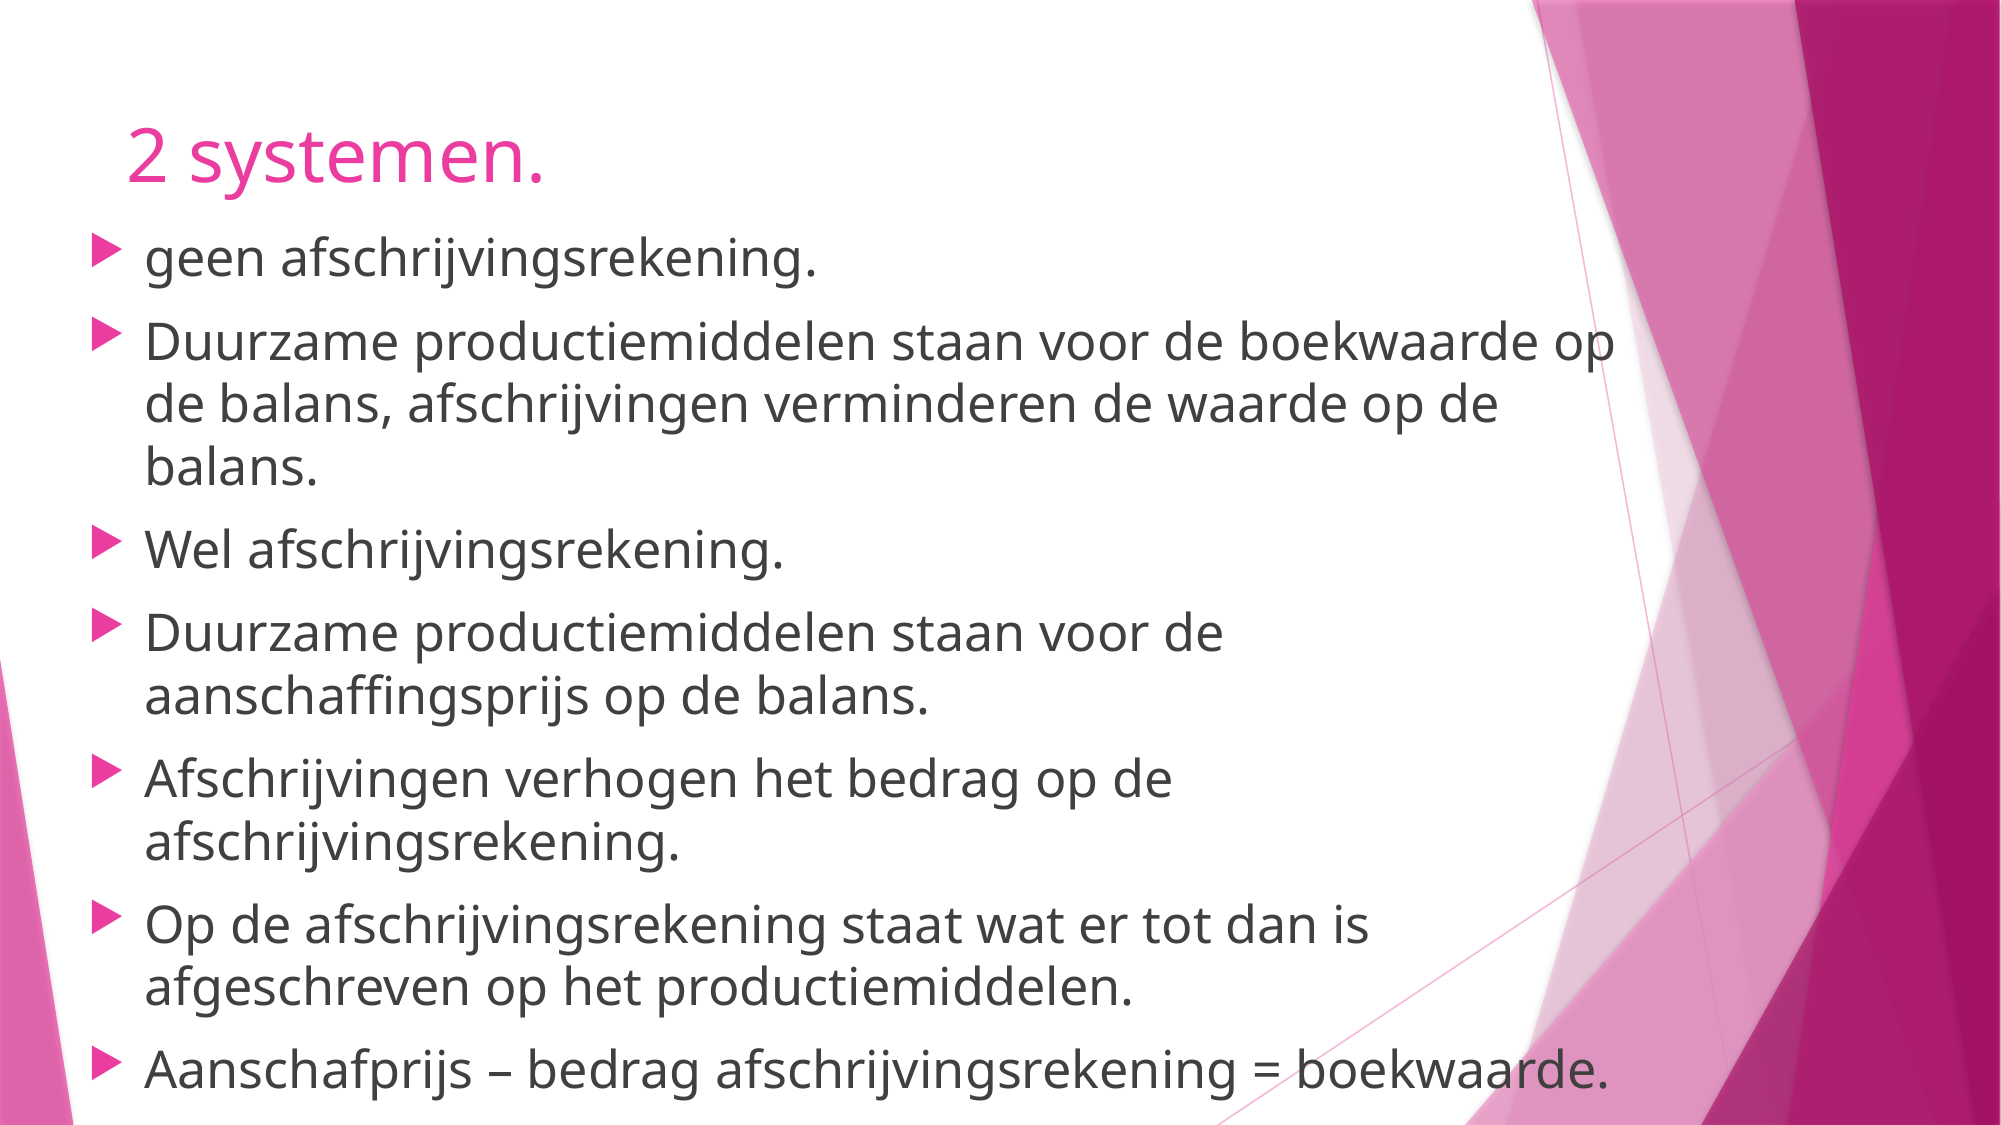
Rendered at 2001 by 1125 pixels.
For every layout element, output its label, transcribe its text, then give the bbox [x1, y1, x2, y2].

list geen afschrijvingsrekening. Duurzame productiemiddelen staan voor de boekwaarde op de balans, afschrijvingen verminderen de waarde op de balans. Wel afschrijvingsrekening. Duurzame productiemiddelen staan voor de aanschaffingsprijs op de balans. Afschrijvingen verhogen het bedrag op de afschrijvingsrekening. Op de afschrijvingsrekening staat wat er tot dan is afgeschreven op het productiemiddelen. Aanschafprijs – bedrag afschrijvingsrekening = boekwaarde. [73, 217, 1637, 896]
title 2 systemen. [111, 99, 1522, 217]
